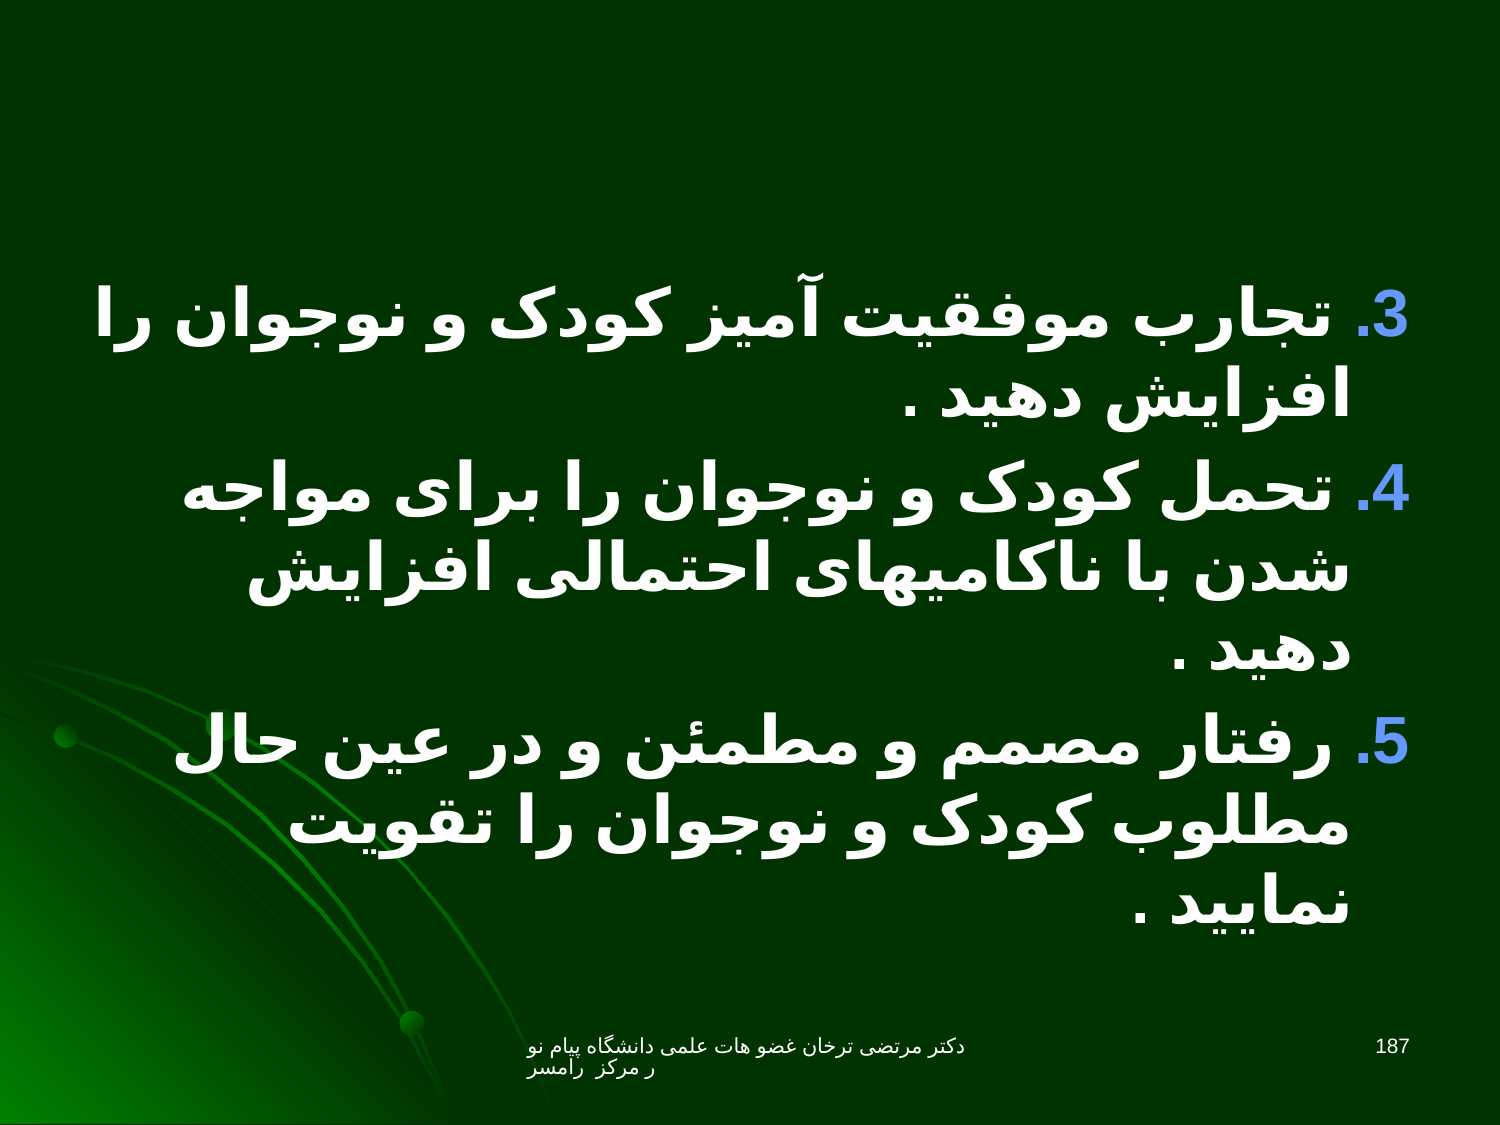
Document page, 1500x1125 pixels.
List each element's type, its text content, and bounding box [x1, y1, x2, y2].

footer دکتر مرتضی ترخان غضو هات علمی دانشگاه پیام نور مرکز رامسر [512, 1024, 988, 1101]
slide_number 187 [1074, 1024, 1426, 1101]
list 3. تجارب موفقیت آمیز کودک و نوجوان را افزایش دهید . 4. تحمل کودک و نوجوان را برای مواجه شدن با ناکامیهای احتمالی افزایش دهید . 5. رفتار مصمم و مطمئن و در عین حال مطلوب کودک و نوجوان را تقویت نمایید . ادامه [74, 262, 1426, 1006]
